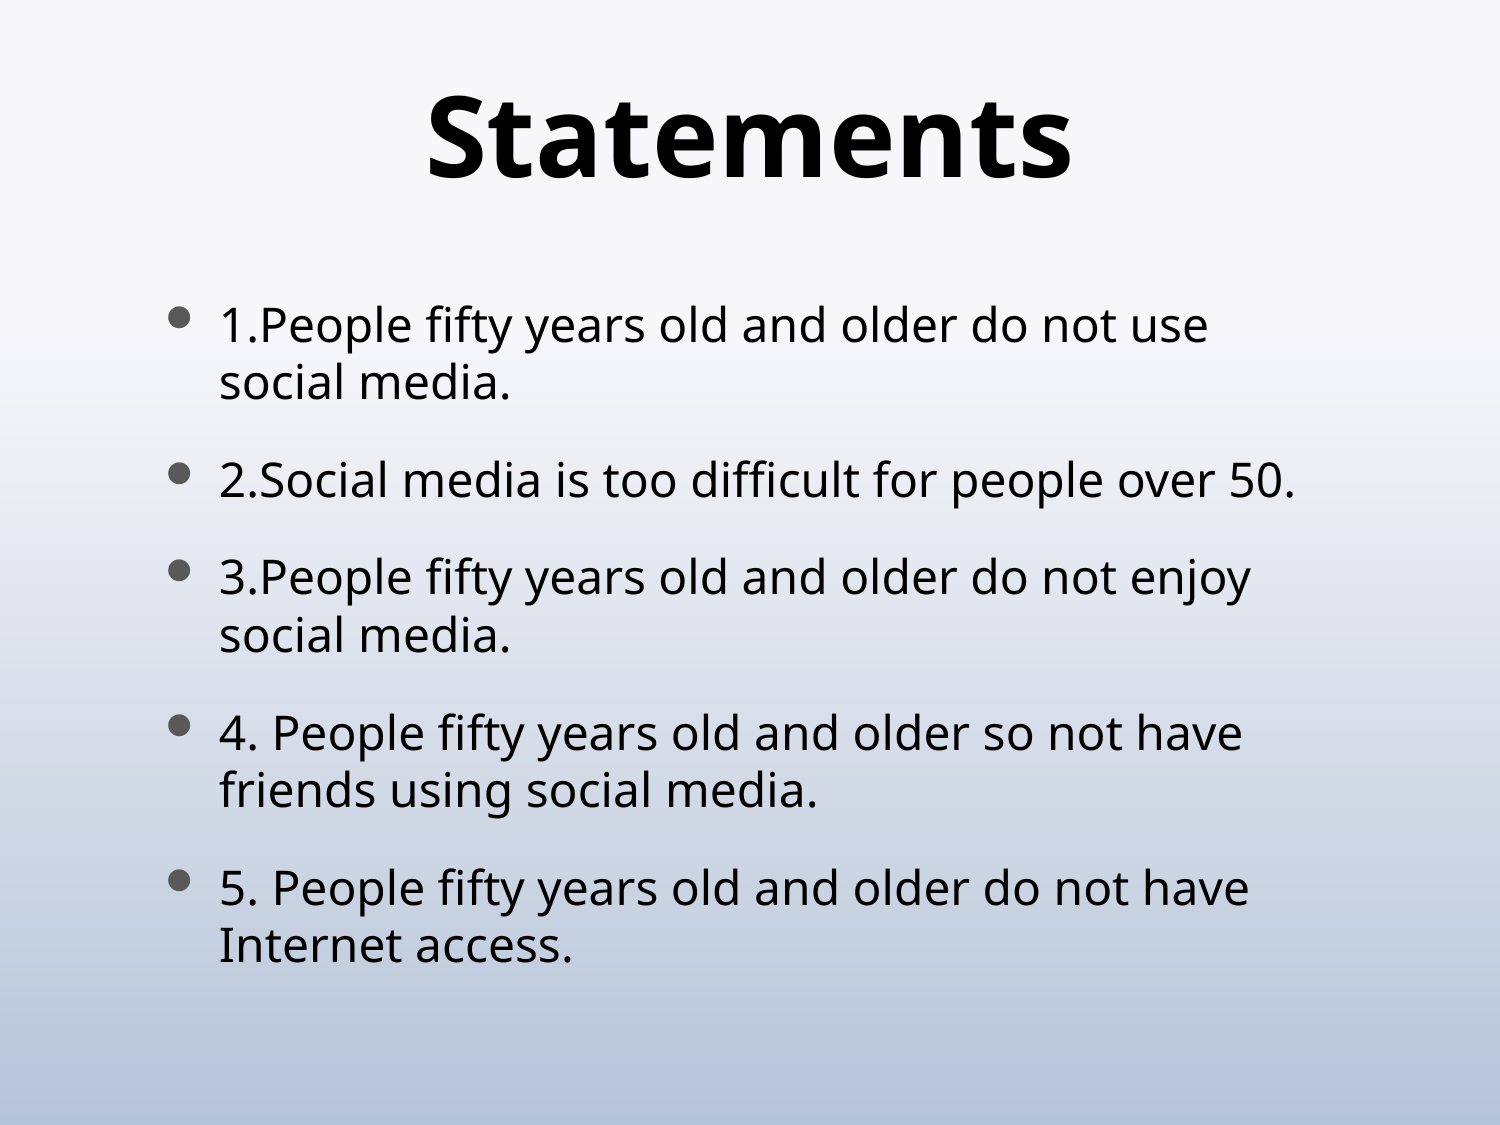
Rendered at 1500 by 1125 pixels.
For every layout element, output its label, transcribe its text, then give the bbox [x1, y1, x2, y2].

title Statements [150, 37, 1350, 245]
list 1.People fifty years old and older do not use social media. 2.Social media is too difficult for people over 50. 3.People fifty years old and older do not enjoy social media. 4. People fifty years old and older so not have friends using social media. 5. People fifty years old and older do not have Internet access. [150, 286, 1350, 993]
